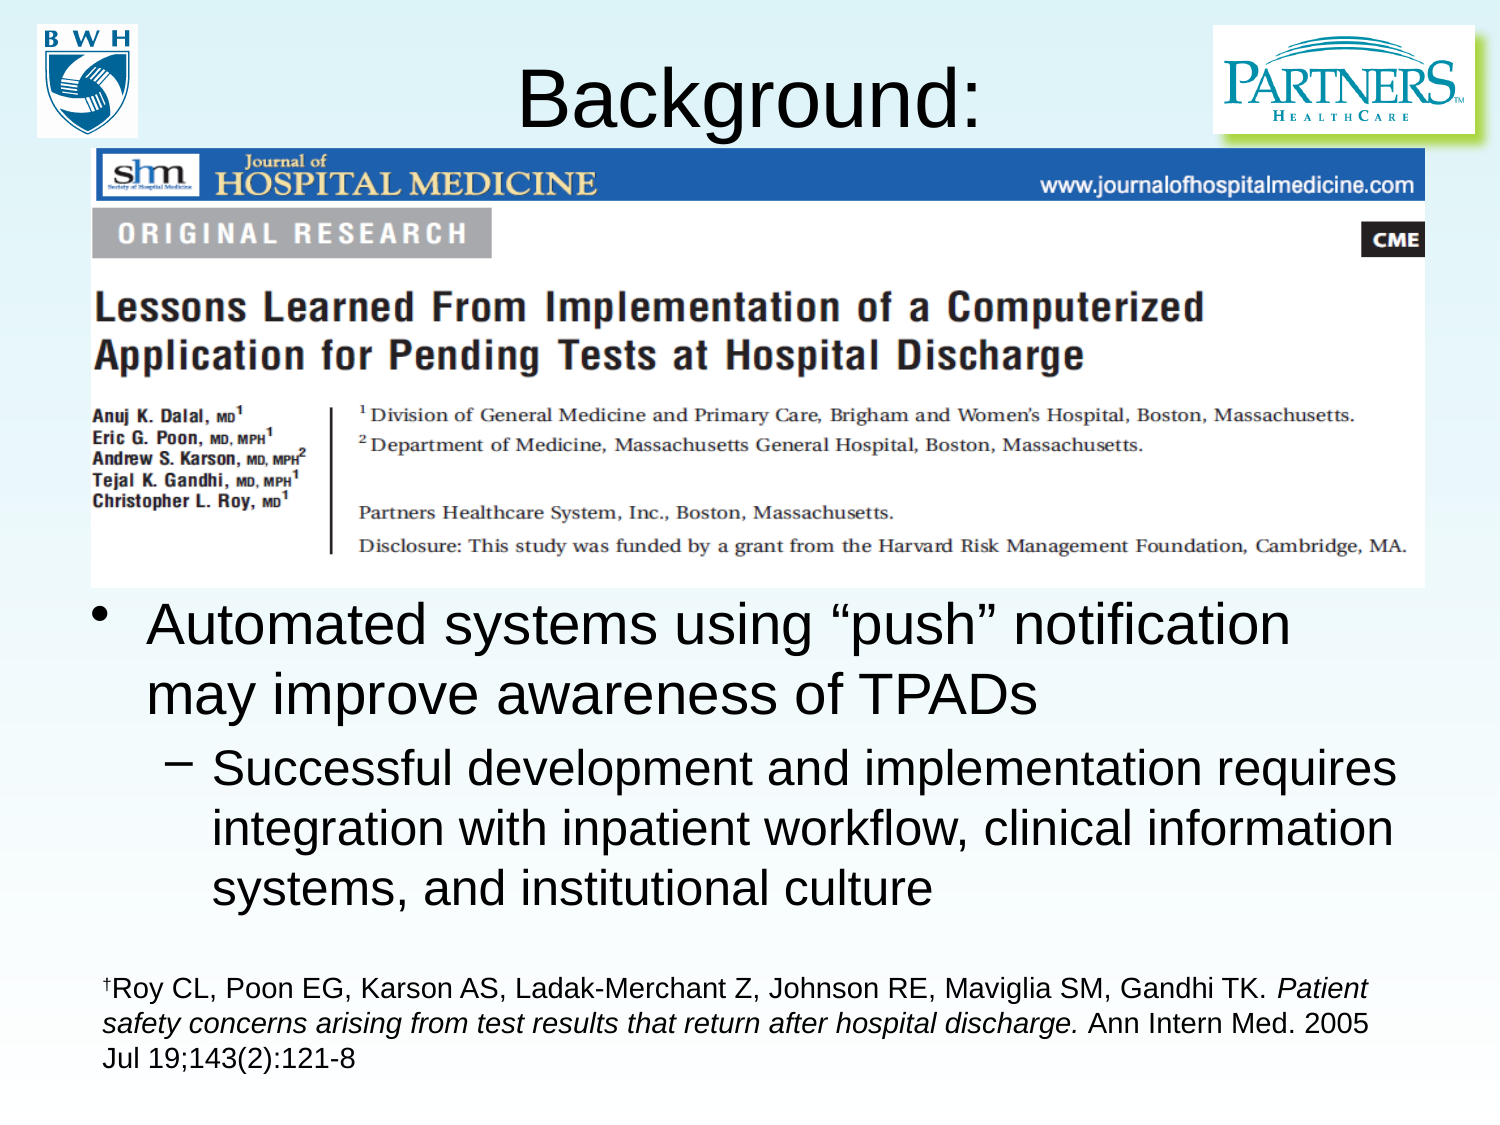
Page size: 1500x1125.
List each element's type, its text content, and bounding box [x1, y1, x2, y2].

text_box †Roy CL, Poon EG, Karson AS, Ladak-Merchant Z, Johnson RE, Maviglia SM, Gandhi TK. Patient safety concerns arising from test results that return after hospital discharge. Ann Intern Med. 2005 Jul 19;143(2):121-8 [87, 962, 1426, 1083]
picture [90, 148, 1426, 588]
list Physicians are aware of approximately 40% of the final results of TPADs† Few institutions have standardized systems to manage TPADs Automated systems using “push” notification may improve awareness of TPADs Successful development and implementation requires integration with inpatient workflow, clinical information systems, and institutional culture [75, 275, 1425, 938]
picture [37, 24, 138, 45]
title Background: Tests Pending At Discharge (TPADs) [37, 45, 1463, 233]
